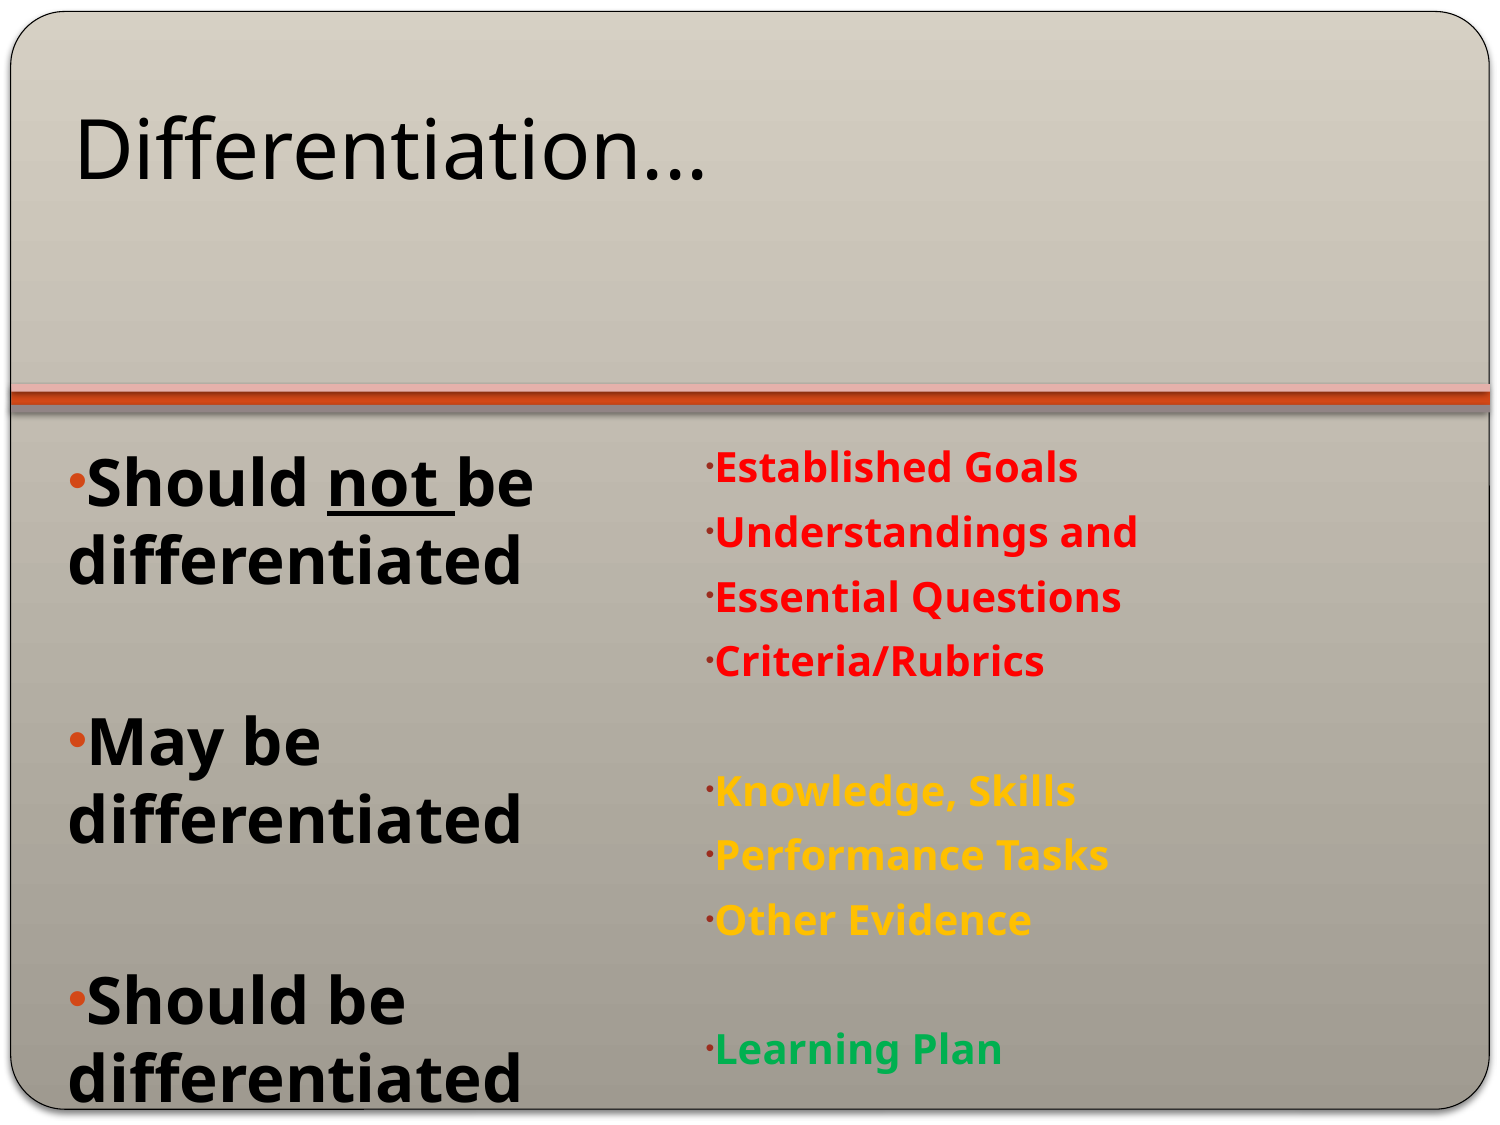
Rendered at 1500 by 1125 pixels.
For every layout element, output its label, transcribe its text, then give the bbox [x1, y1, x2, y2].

text_box Established Goals Understandings and Essential Questions Criteria/Rubrics Knowledge, Skills Performance Tasks Other Evidence Learning Plan [690, 433, 1373, 1125]
title Differentiation... [58, 83, 1500, 212]
list Should not be differentiated May be differentiated Should be differentiated [53, 433, 597, 1125]
